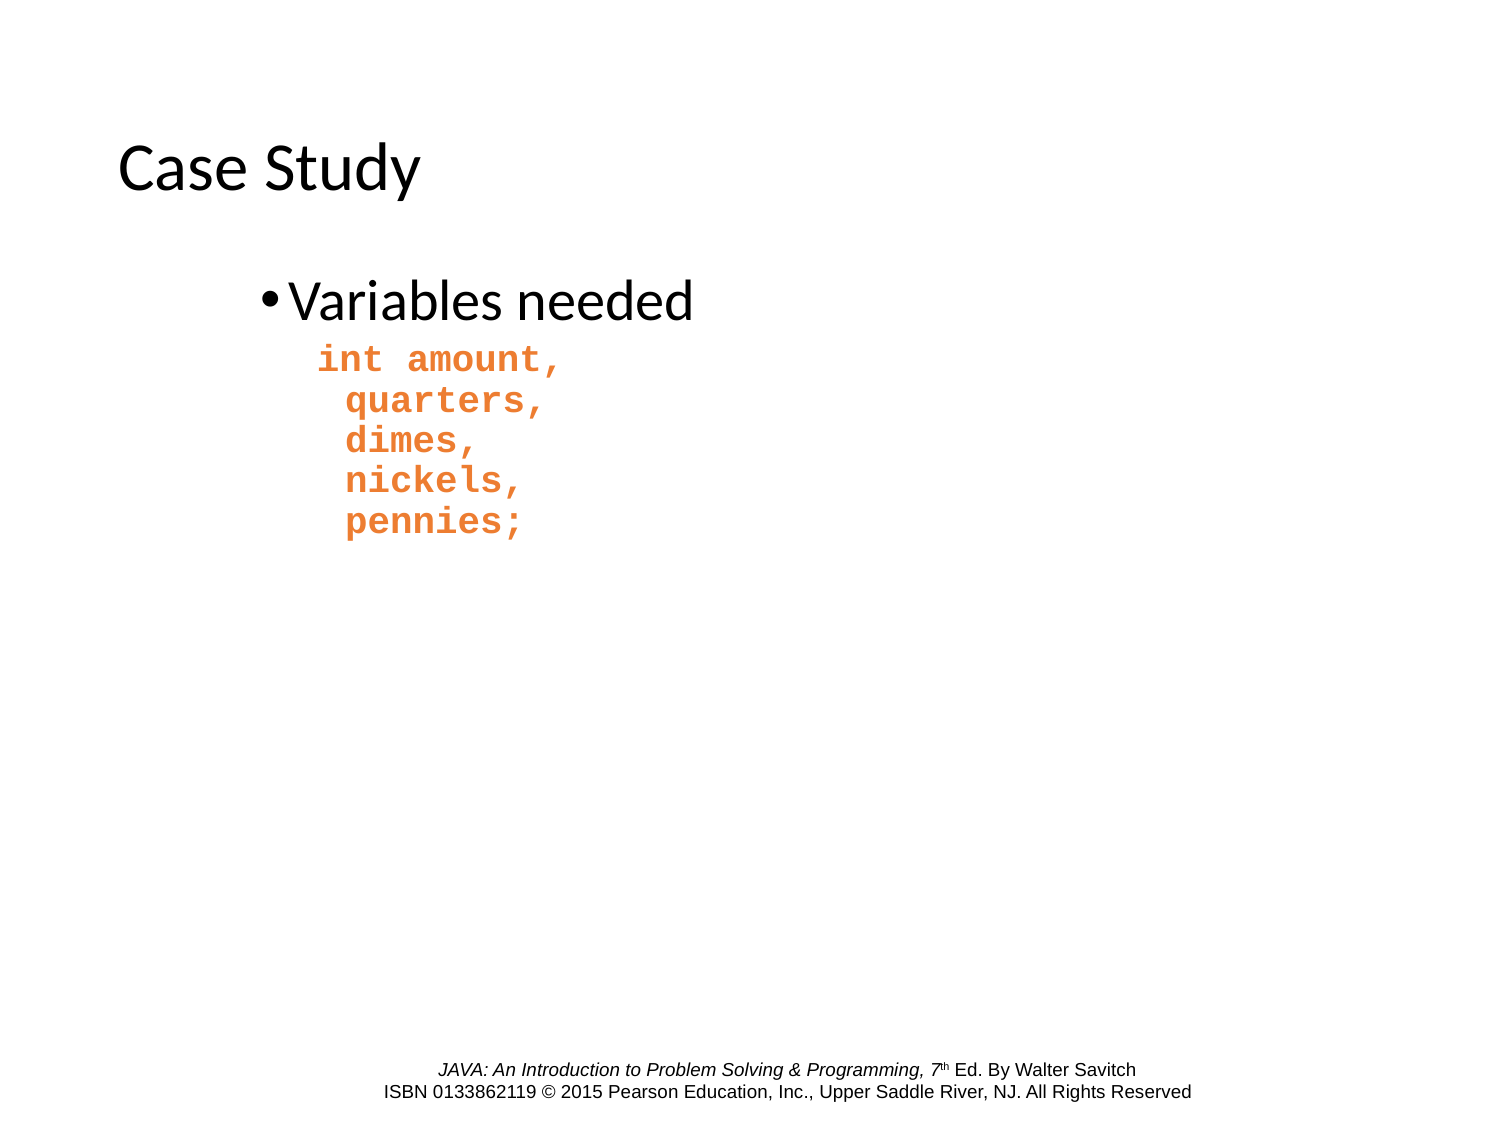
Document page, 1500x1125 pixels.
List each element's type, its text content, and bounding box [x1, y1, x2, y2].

title Case Study [103, 59, 1397, 278]
list Variables needed int amount, quarters, dimes, nickels, pennies; [245, 262, 1425, 1005]
